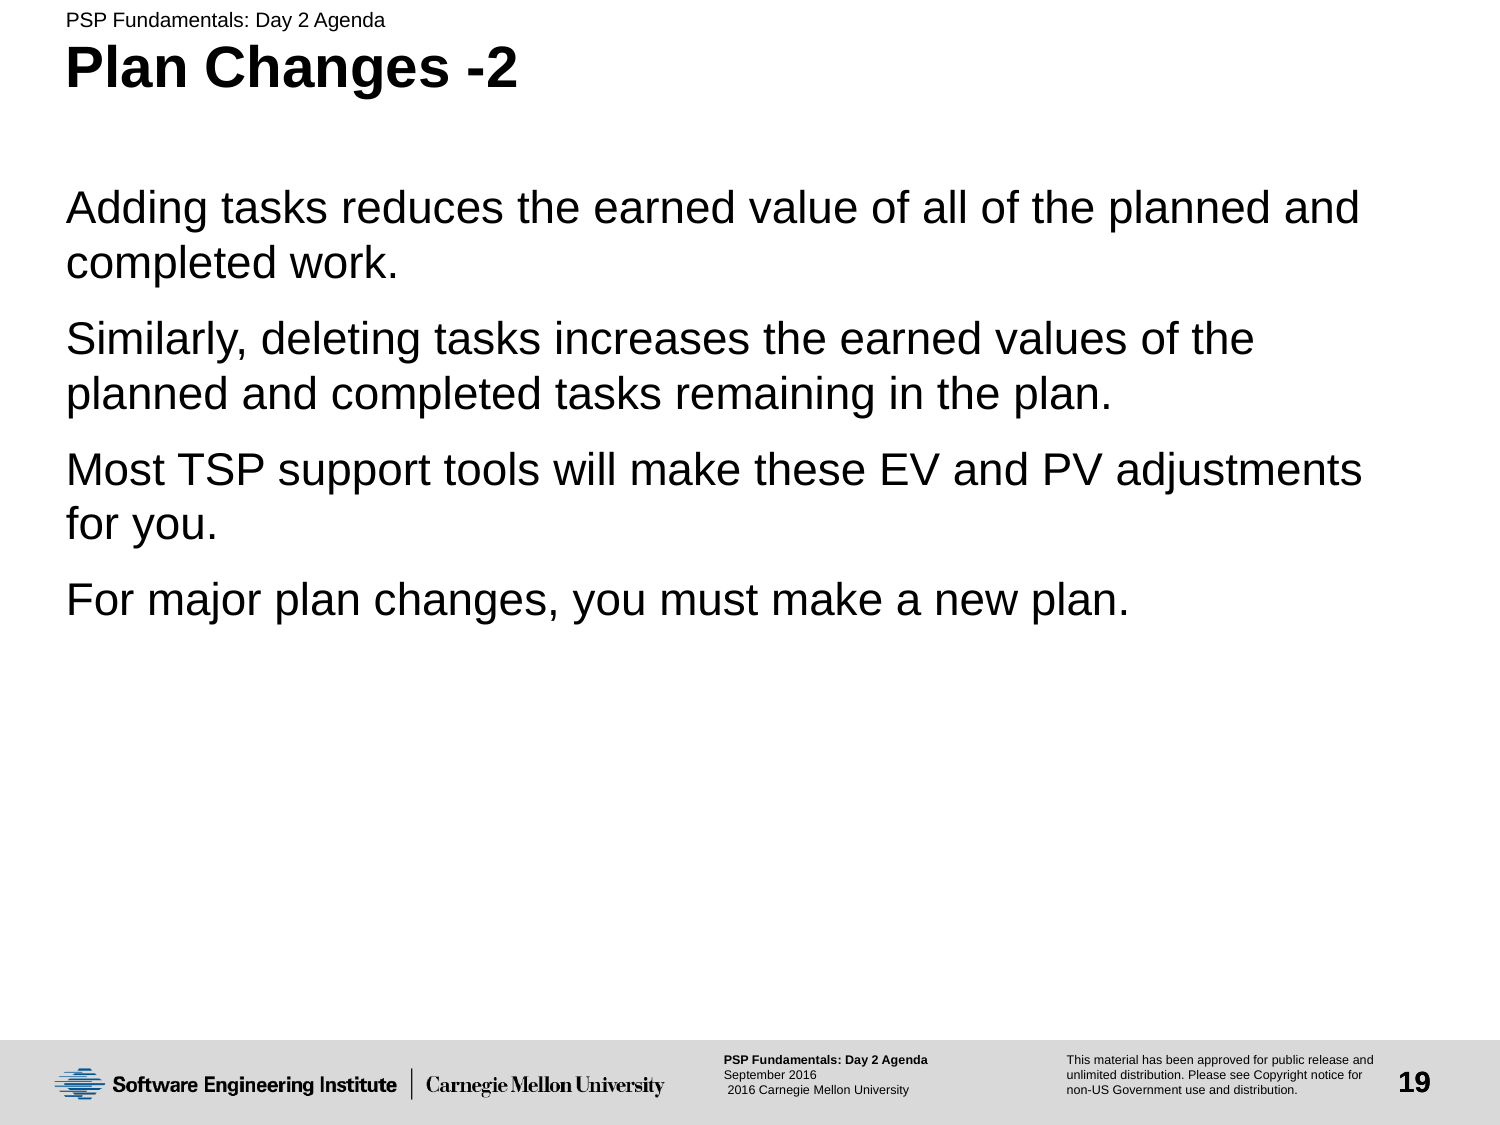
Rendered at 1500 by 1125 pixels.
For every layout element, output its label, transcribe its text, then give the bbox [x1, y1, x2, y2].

picture [46, 1061, 673, 1104]
list Adding tasks reduces the earned value of all of the planned and completed work. Similarly, deleting tasks increases the earned values of the planned and completed tasks remaining in the plan. Most TSP support tools will make these EV and PV adjustments for you. For major plan changes, you must make a new plan. [65, 177, 1431, 1000]
title Plan Changes -2 [65, 37, 1430, 148]
